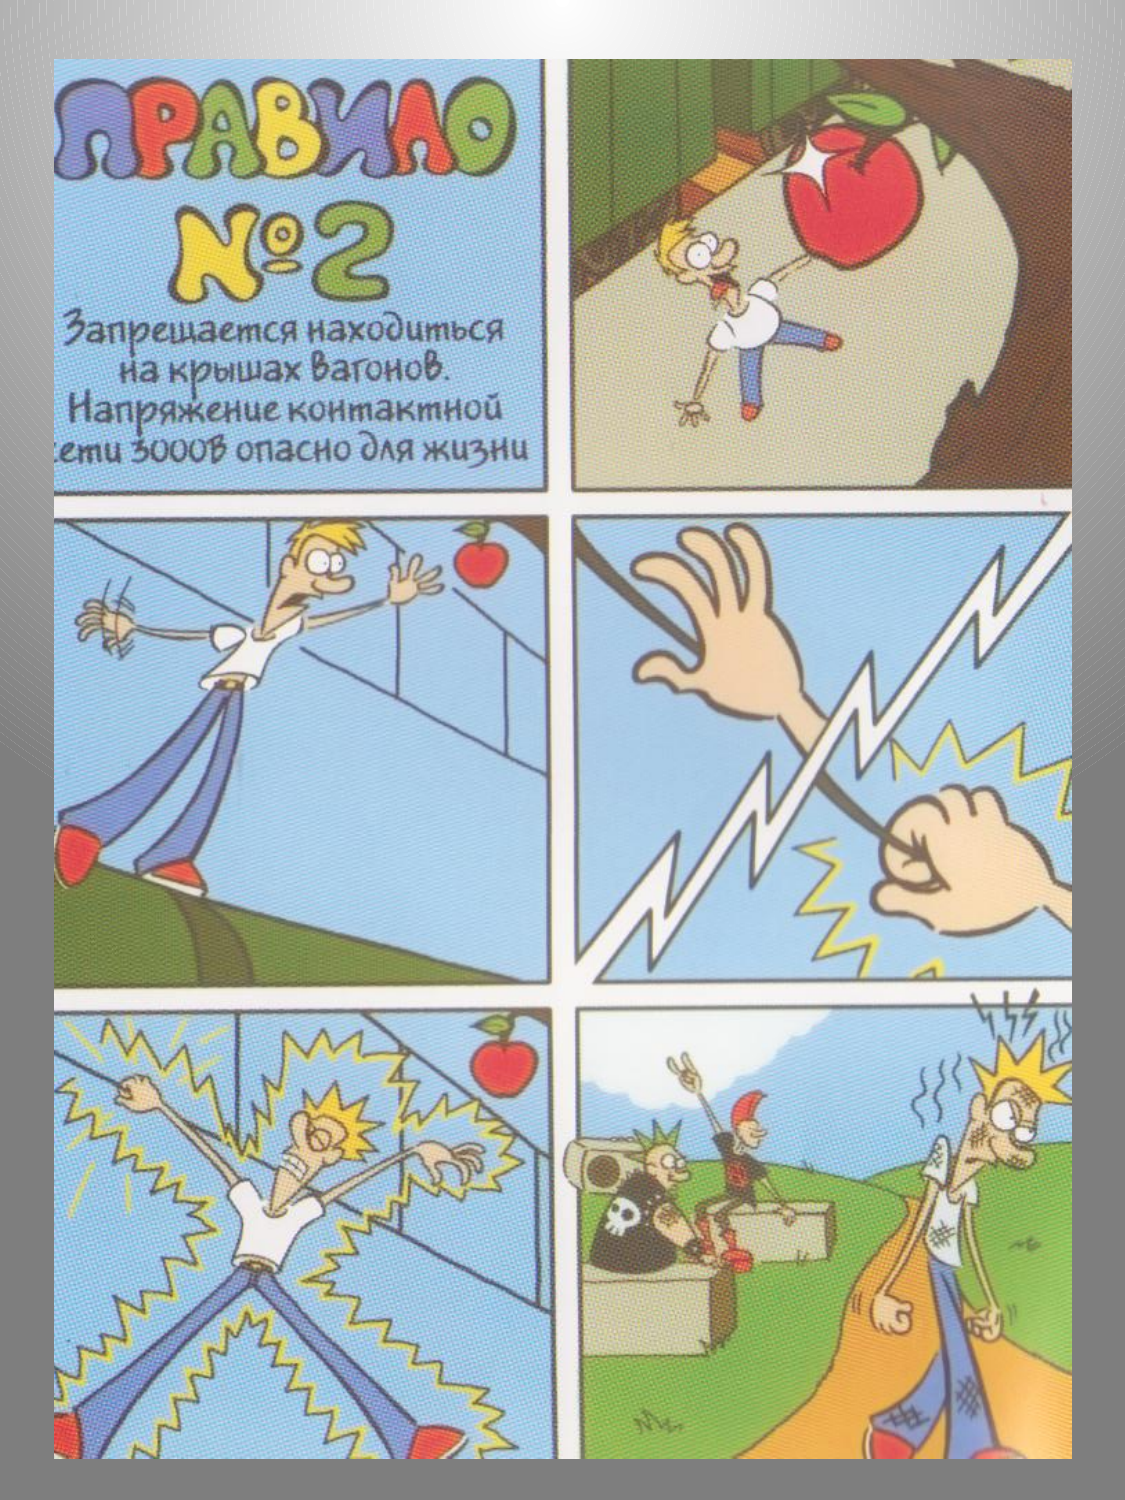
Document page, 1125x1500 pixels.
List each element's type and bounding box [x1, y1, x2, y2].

picture [54, 59, 1073, 1459]
